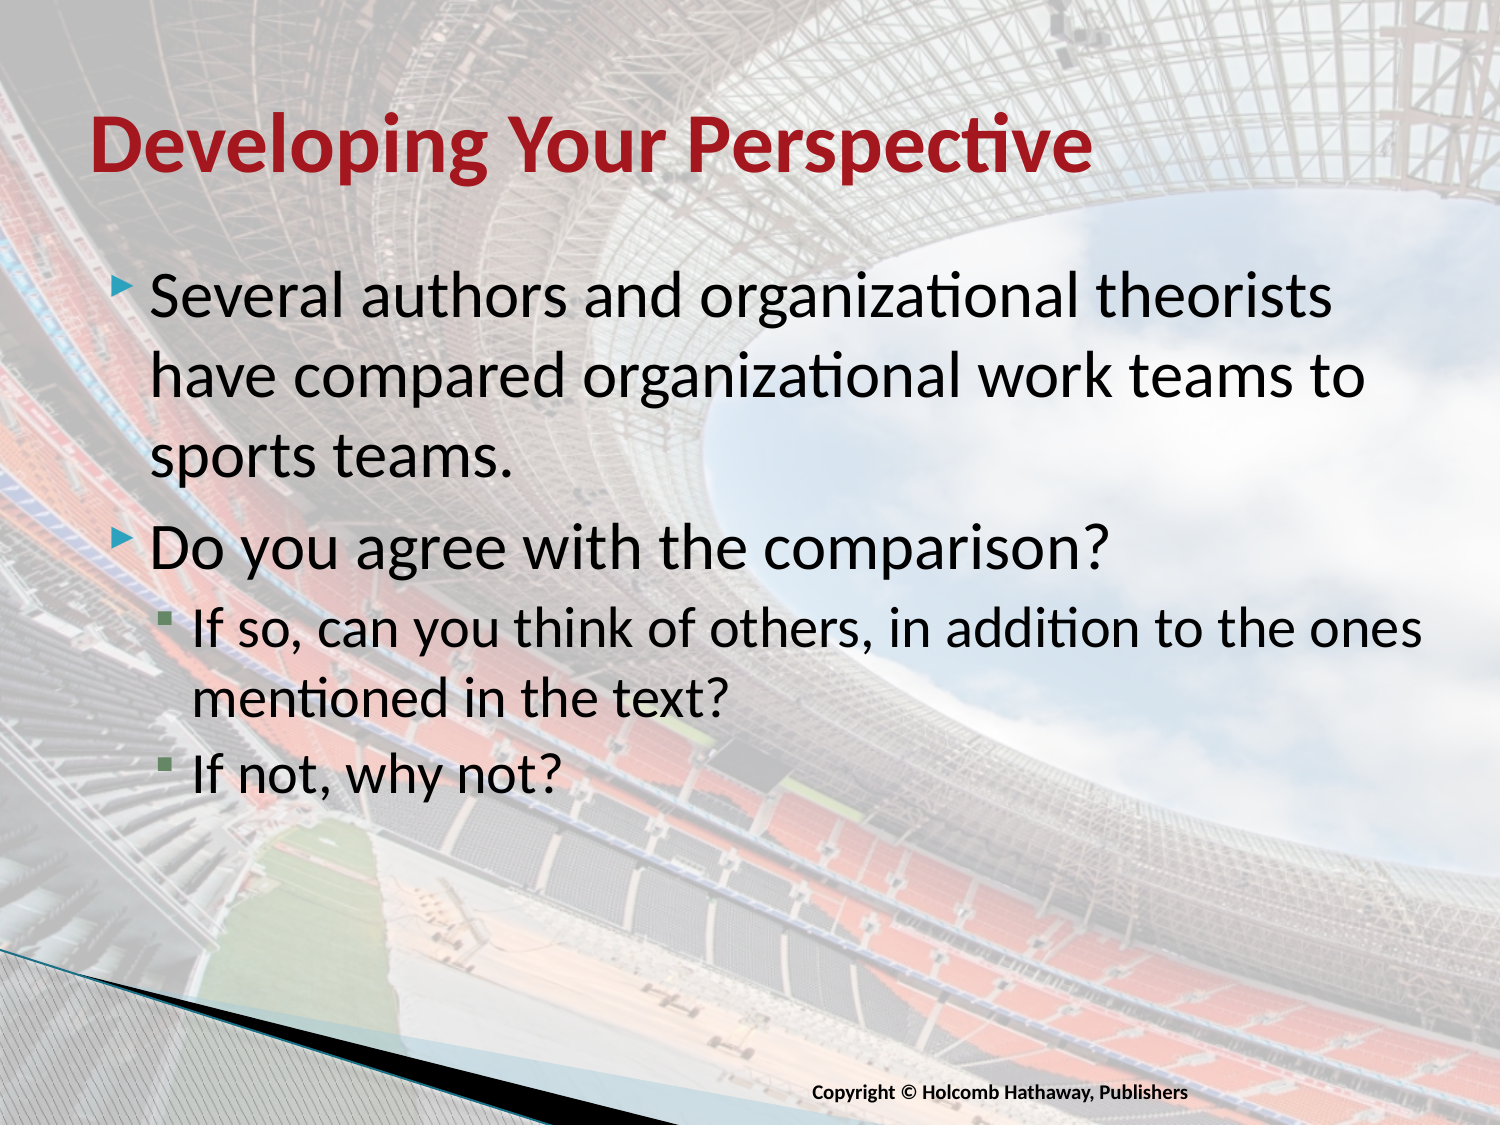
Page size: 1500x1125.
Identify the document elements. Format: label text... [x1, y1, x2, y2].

list Several authors and organizational theorists have compared organizational work teams to sports teams. Do you agree with the comparison? If so, can you think of others, in addition to the ones mentioned in the text? If not, why not? [75, 243, 1450, 986]
footer Copyright © Holcomb Hathaway, Publishers [718, 1051, 1213, 1112]
title Developing Your Perspective [75, 45, 1425, 233]
